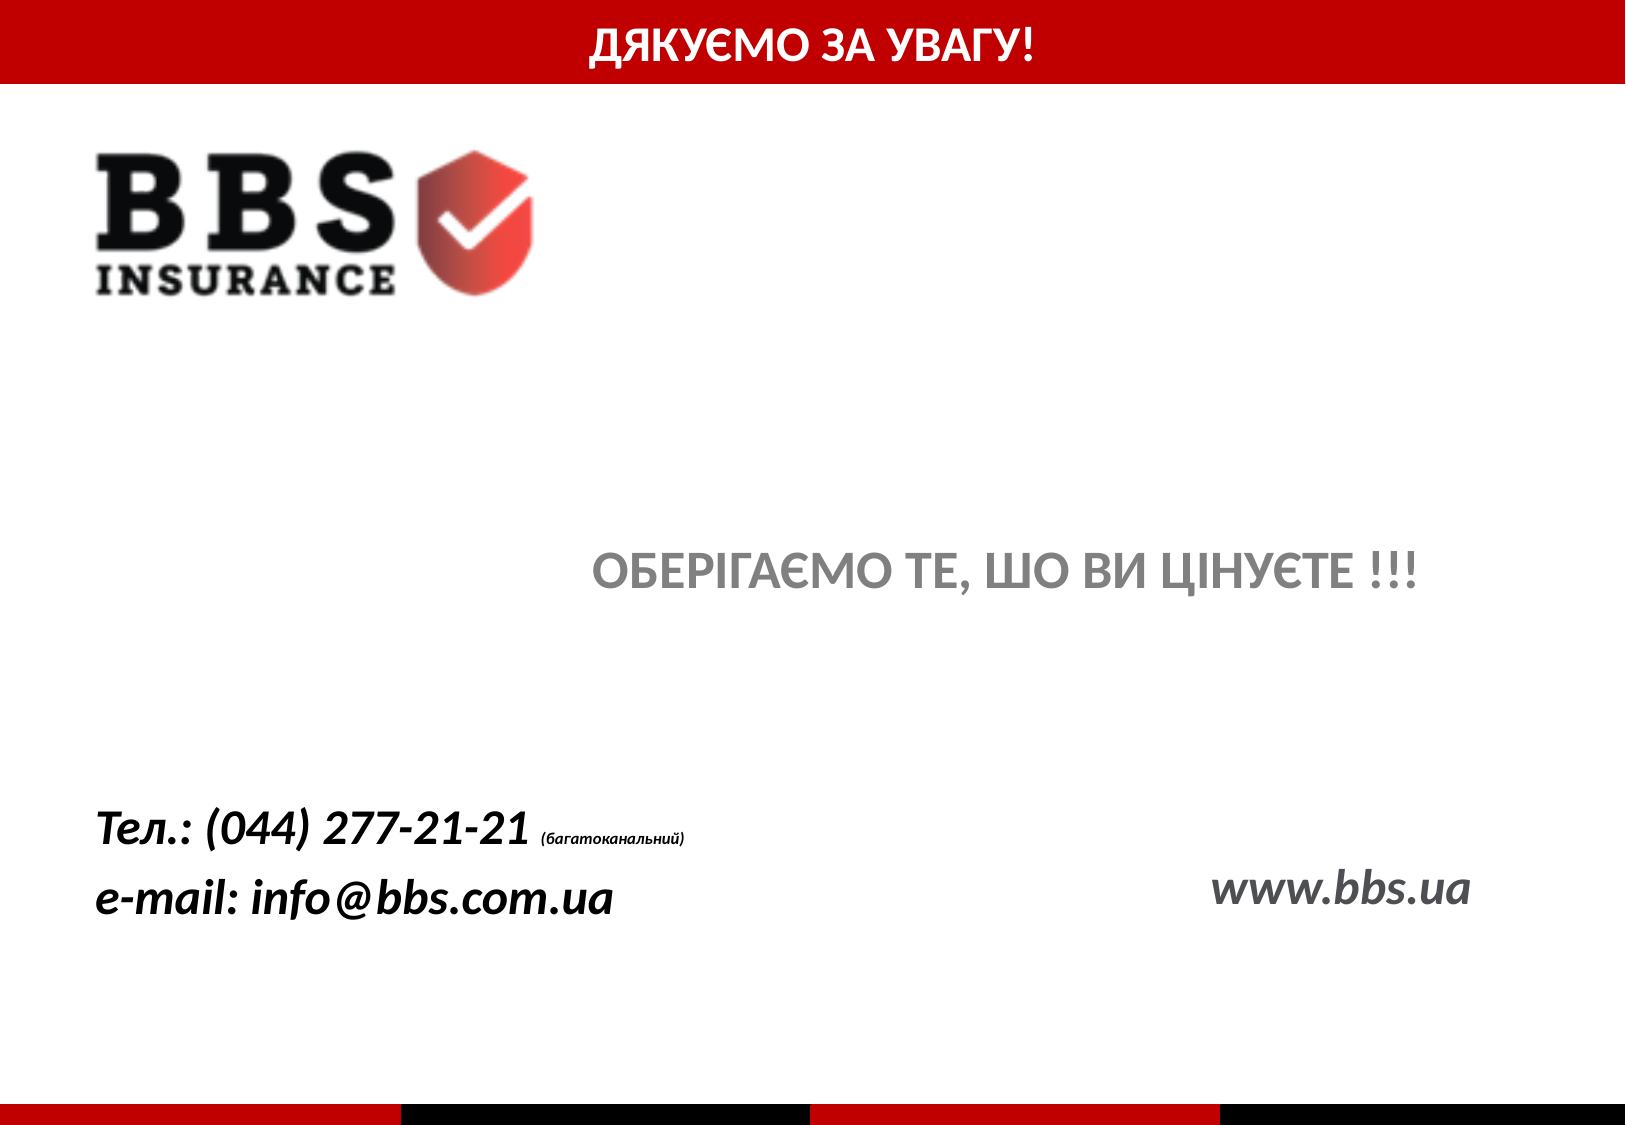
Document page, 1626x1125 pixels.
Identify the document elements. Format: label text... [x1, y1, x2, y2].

text_box [401, 1104, 810, 1125]
text_box [810, 1104, 1220, 1125]
picture [85, 140, 544, 308]
text_box ДЯКУЄМО ЗА УВАГУ! [0, 0, 1625, 84]
text_box Тел.: (044) 277-21-21 (багатоканальний) e-mail: info@bbs.com.ua www.bbs.ua [80, 786, 1499, 980]
text_box ОБЕРІГАЄМО ТЕ, ШО ВИ ЦІНУЄТЕ !!! [578, 527, 1522, 607]
text_box [1220, 1104, 1625, 1125]
text_box [0, 1104, 401, 1125]
